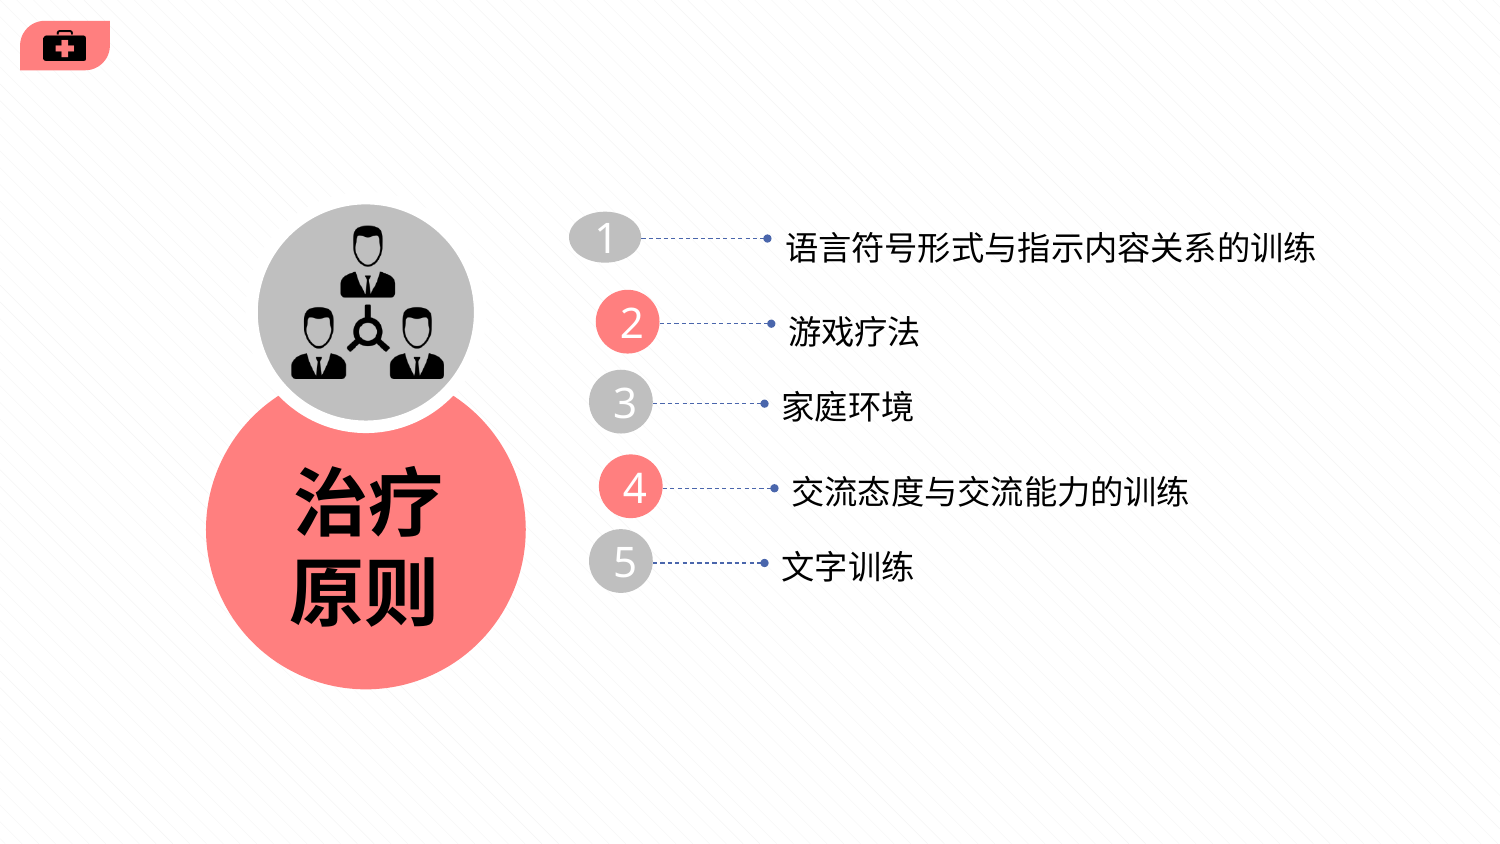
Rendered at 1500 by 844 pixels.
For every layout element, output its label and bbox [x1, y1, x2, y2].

text_box [598, 454, 1334, 553]
text_box [251, 198, 481, 427]
text_box [20, 12, 1389, 73]
text_box [568, 211, 1401, 290]
text_box [588, 369, 1324, 468]
text_box [595, 289, 1331, 388]
text_box [588, 529, 1324, 627]
text_box [205, 369, 526, 690]
